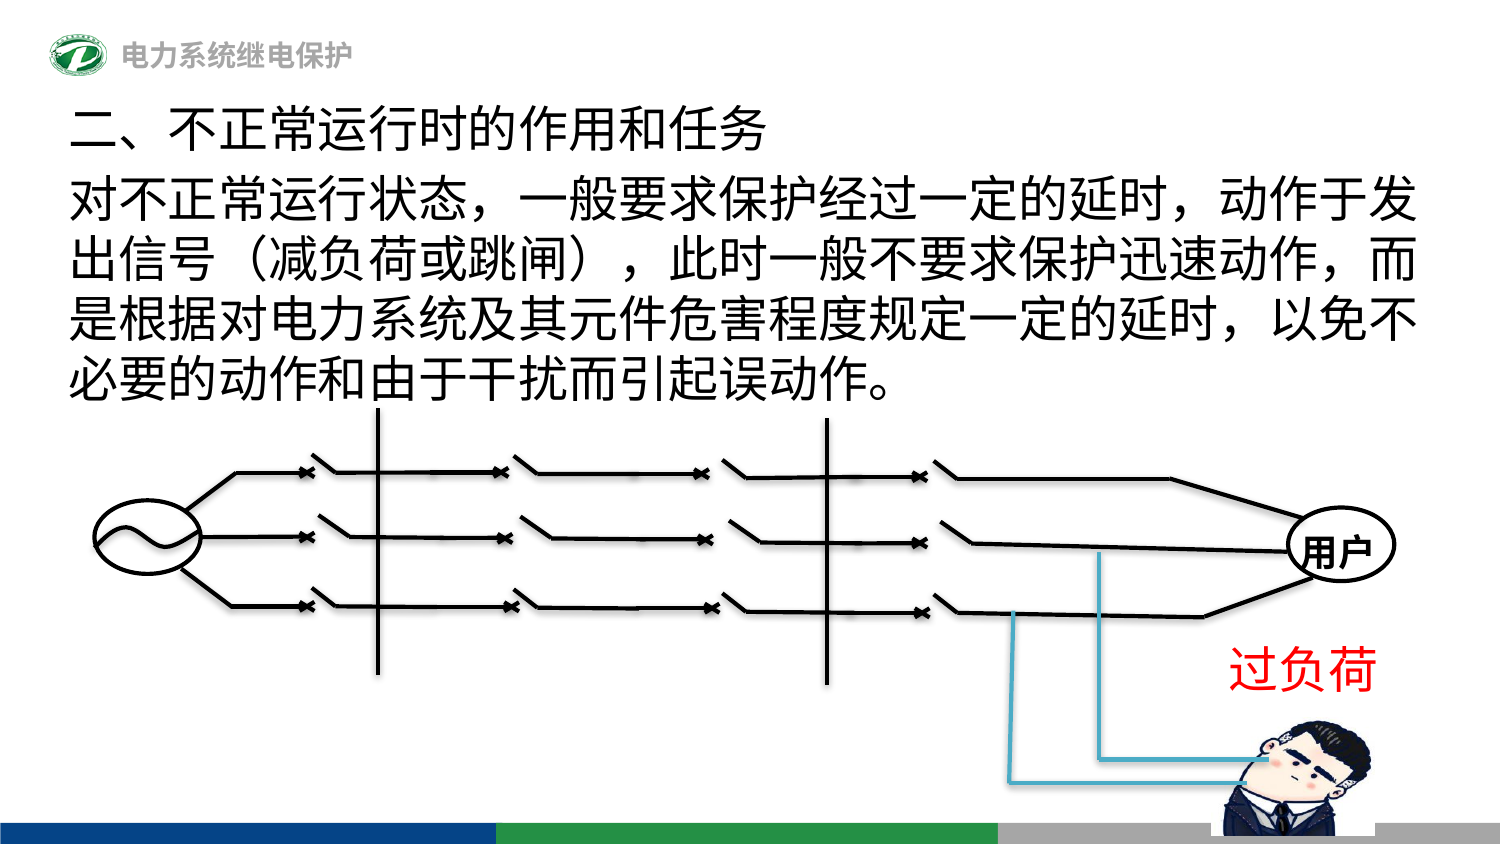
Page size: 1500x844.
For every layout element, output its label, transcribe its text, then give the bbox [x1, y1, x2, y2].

picture [41, 19, 118, 91]
text_box [996, 821, 1007, 844]
text_box 电力系统继电保护 [122, 29, 384, 80]
text_box [1395, 821, 1500, 844]
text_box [1008, 551, 1395, 836]
text_box [0, 821, 494, 844]
list 二、不正常运行时的作用和任务 对不正常运行状态，一般要求保护经过一定的延时，动作于发出信号（减负荷或跳闸），此时一般不要求保护迅速动作，而是根据对电力系统及其元件危害程度规定一定的延时，以免不必要的动作和由于干扰而引起误动作。 [53, 90, 1447, 776]
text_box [94, 408, 1395, 686]
text_box [494, 821, 996, 844]
